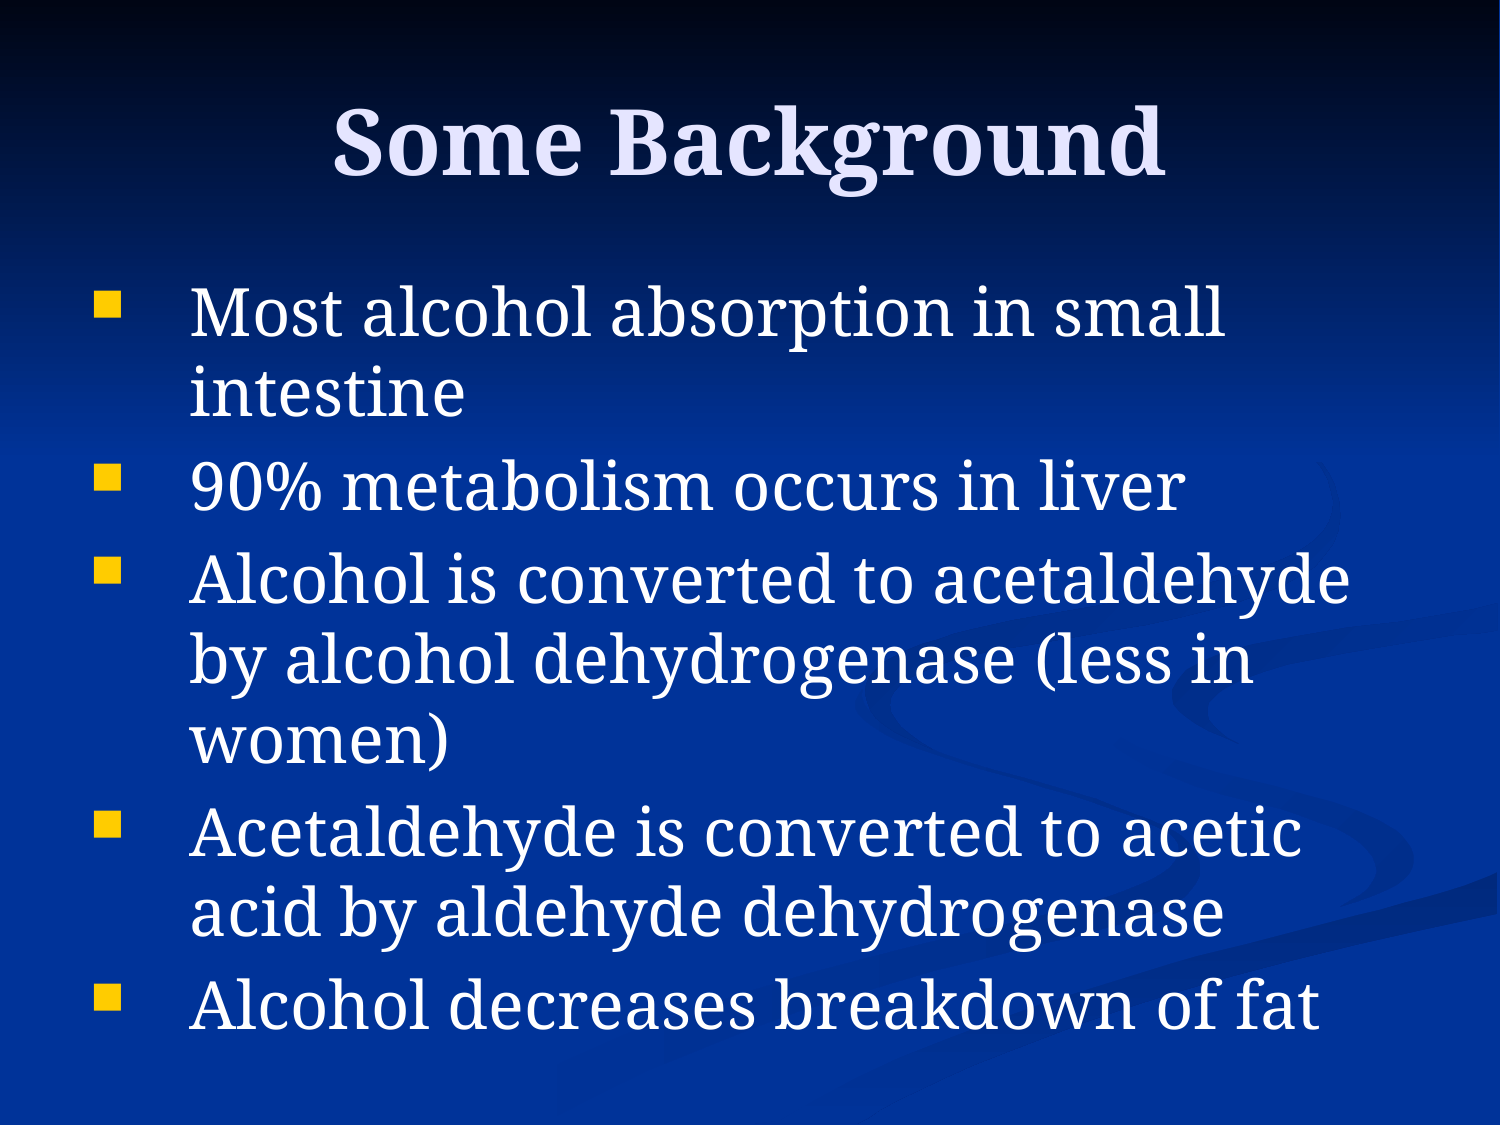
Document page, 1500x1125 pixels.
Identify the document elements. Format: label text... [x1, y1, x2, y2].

title Some Background [74, 44, 1426, 233]
list Most alcohol absorption in small intestine 90% metabolism occurs in liver Alcohol is converted to acetaldehyde by alcohol dehydrogenase (less in women) Acetaldehyde is converted to acetic acid by aldehyde dehydrogenase Alcohol decreases breakdown of fat [74, 262, 1426, 1006]
